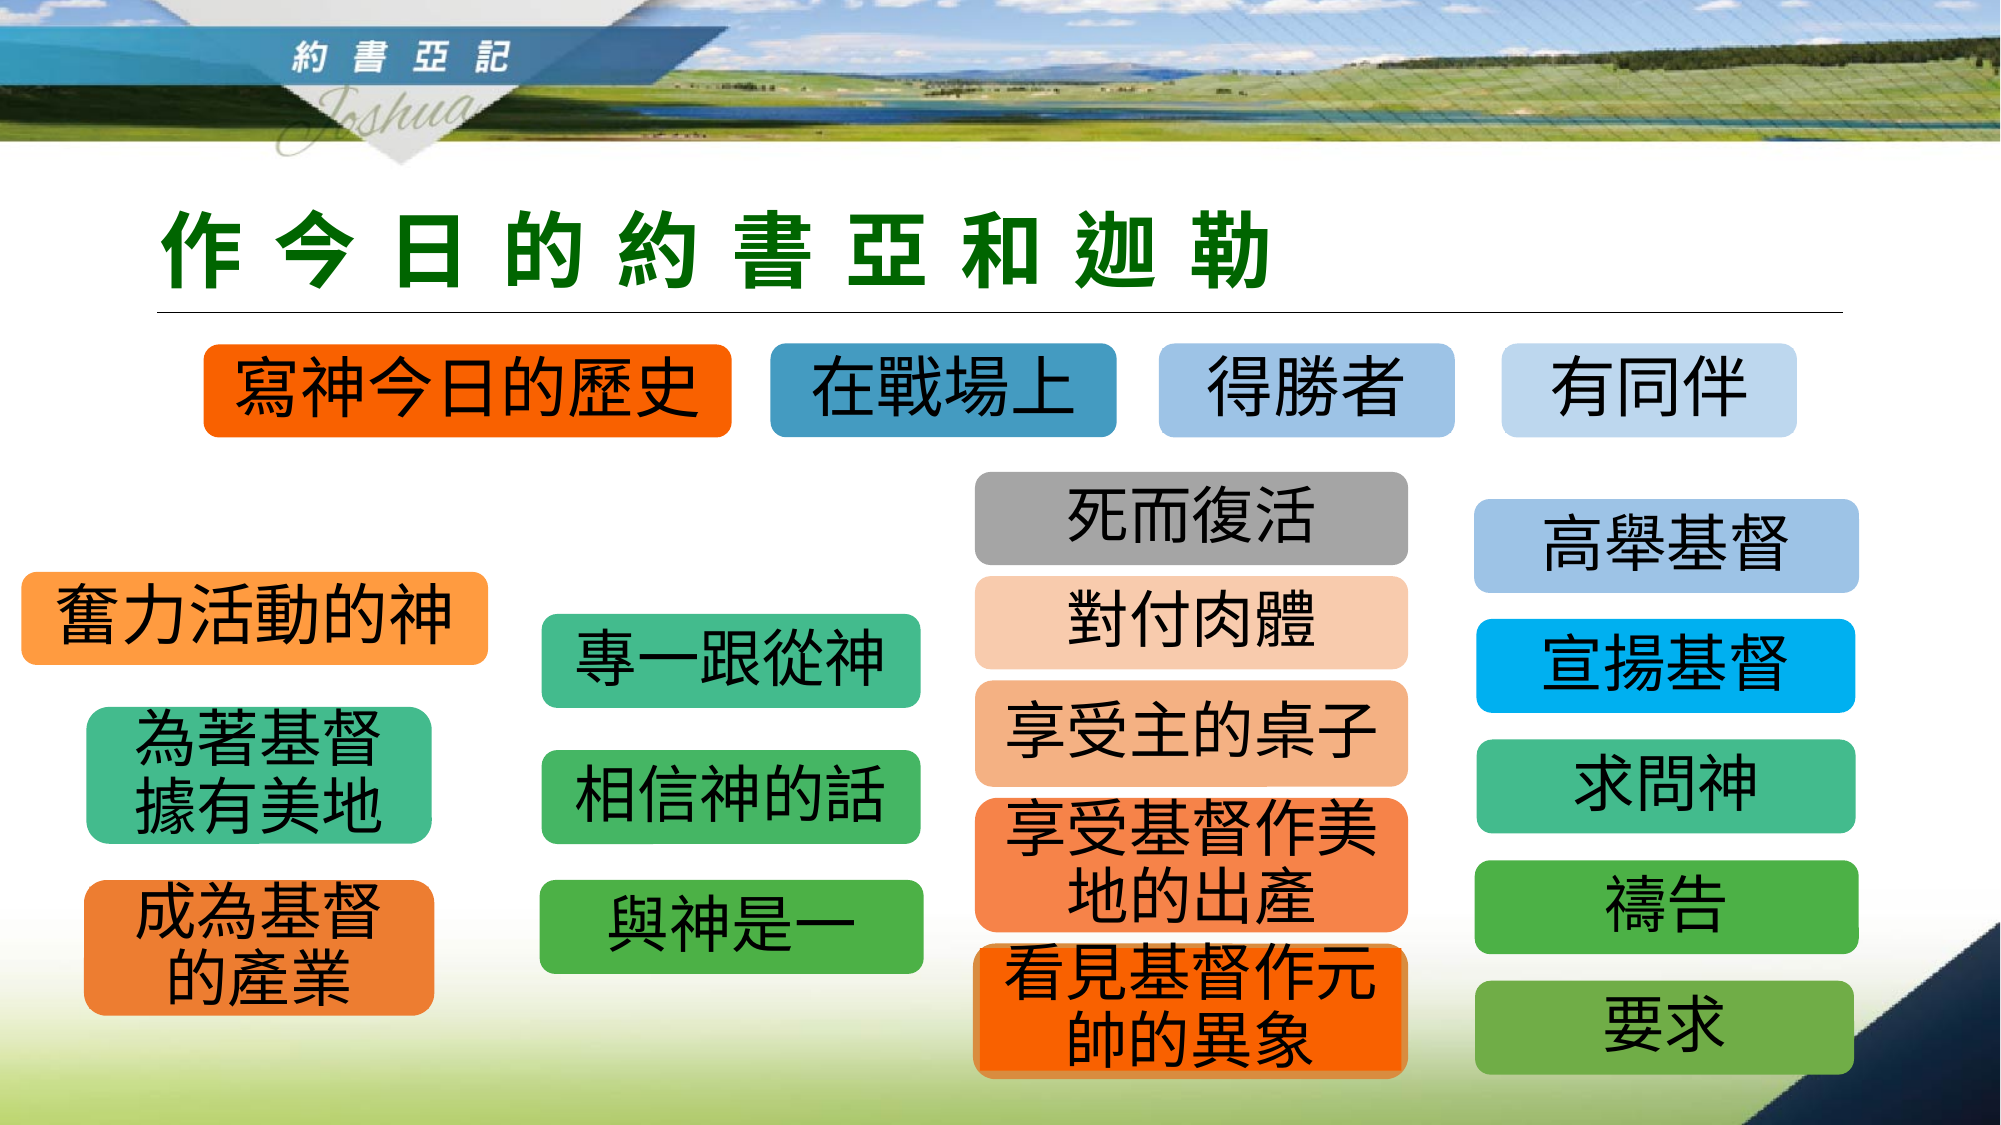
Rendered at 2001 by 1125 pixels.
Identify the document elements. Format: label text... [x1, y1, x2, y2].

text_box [974, 471, 1409, 566]
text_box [1476, 618, 1856, 713]
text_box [1476, 739, 1856, 834]
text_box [541, 750, 921, 844]
picture [0, 0, 2001, 1125]
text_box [770, 343, 1117, 438]
text_box 作今日的約書亞和迦勒 [144, 190, 1430, 306]
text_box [974, 680, 1409, 787]
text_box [974, 797, 1409, 933]
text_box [539, 879, 924, 974]
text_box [21, 571, 489, 665]
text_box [203, 344, 732, 438]
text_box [1475, 980, 1855, 1075]
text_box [974, 576, 1409, 670]
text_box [1158, 343, 1455, 438]
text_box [84, 880, 435, 1016]
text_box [972, 943, 1409, 1080]
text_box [1501, 343, 1797, 438]
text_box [86, 706, 432, 844]
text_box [541, 613, 921, 708]
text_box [1474, 860, 1859, 955]
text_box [1474, 498, 1860, 593]
